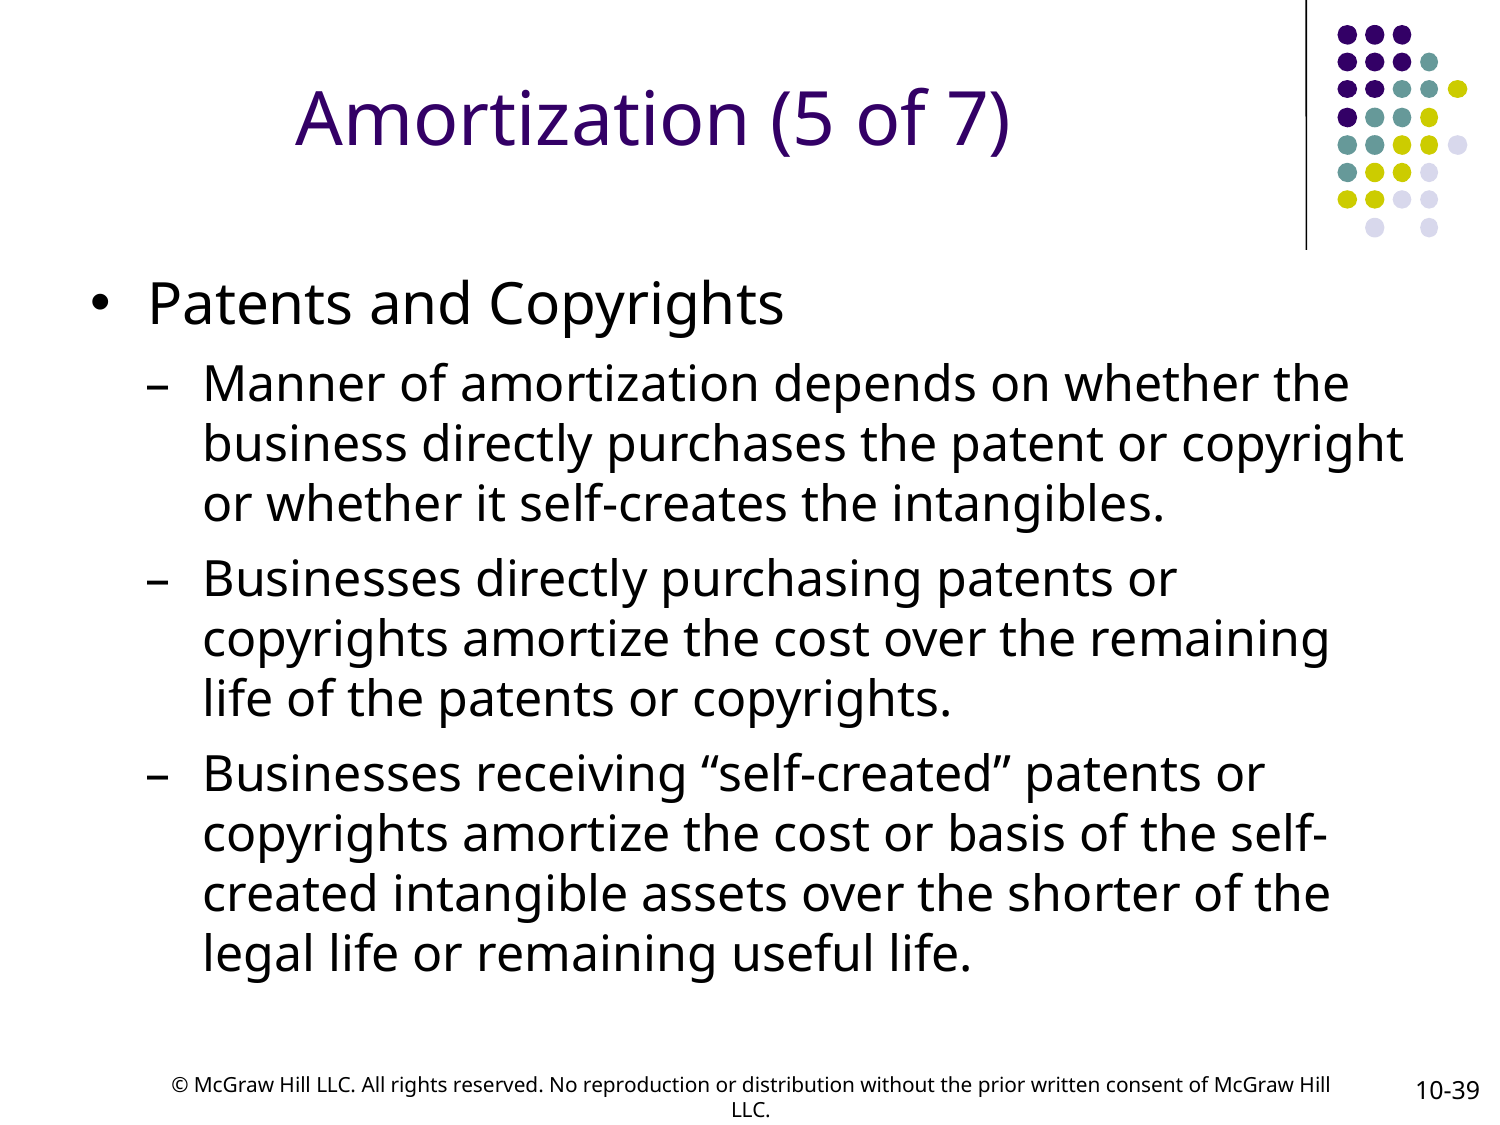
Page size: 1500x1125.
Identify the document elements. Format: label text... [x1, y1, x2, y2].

list Patents and Copyrights Manner of amortization depends on whether the business directly purchases the patent or copyright or whether it self-creates the intangibles. Businesses directly purchasing patents or copyrights amortize the cost over the remaining life of the patents or copyrights. Businesses receiving “self-created” patents or copyrights amortize the cost or basis of the self-created intangible assets over the shorter of the legal life or remaining useful life. [75, 259, 1425, 1062]
title Amortization (5 of 7) [32, 8, 1275, 234]
slide_number 10-39 [1345, 1061, 1496, 1122]
